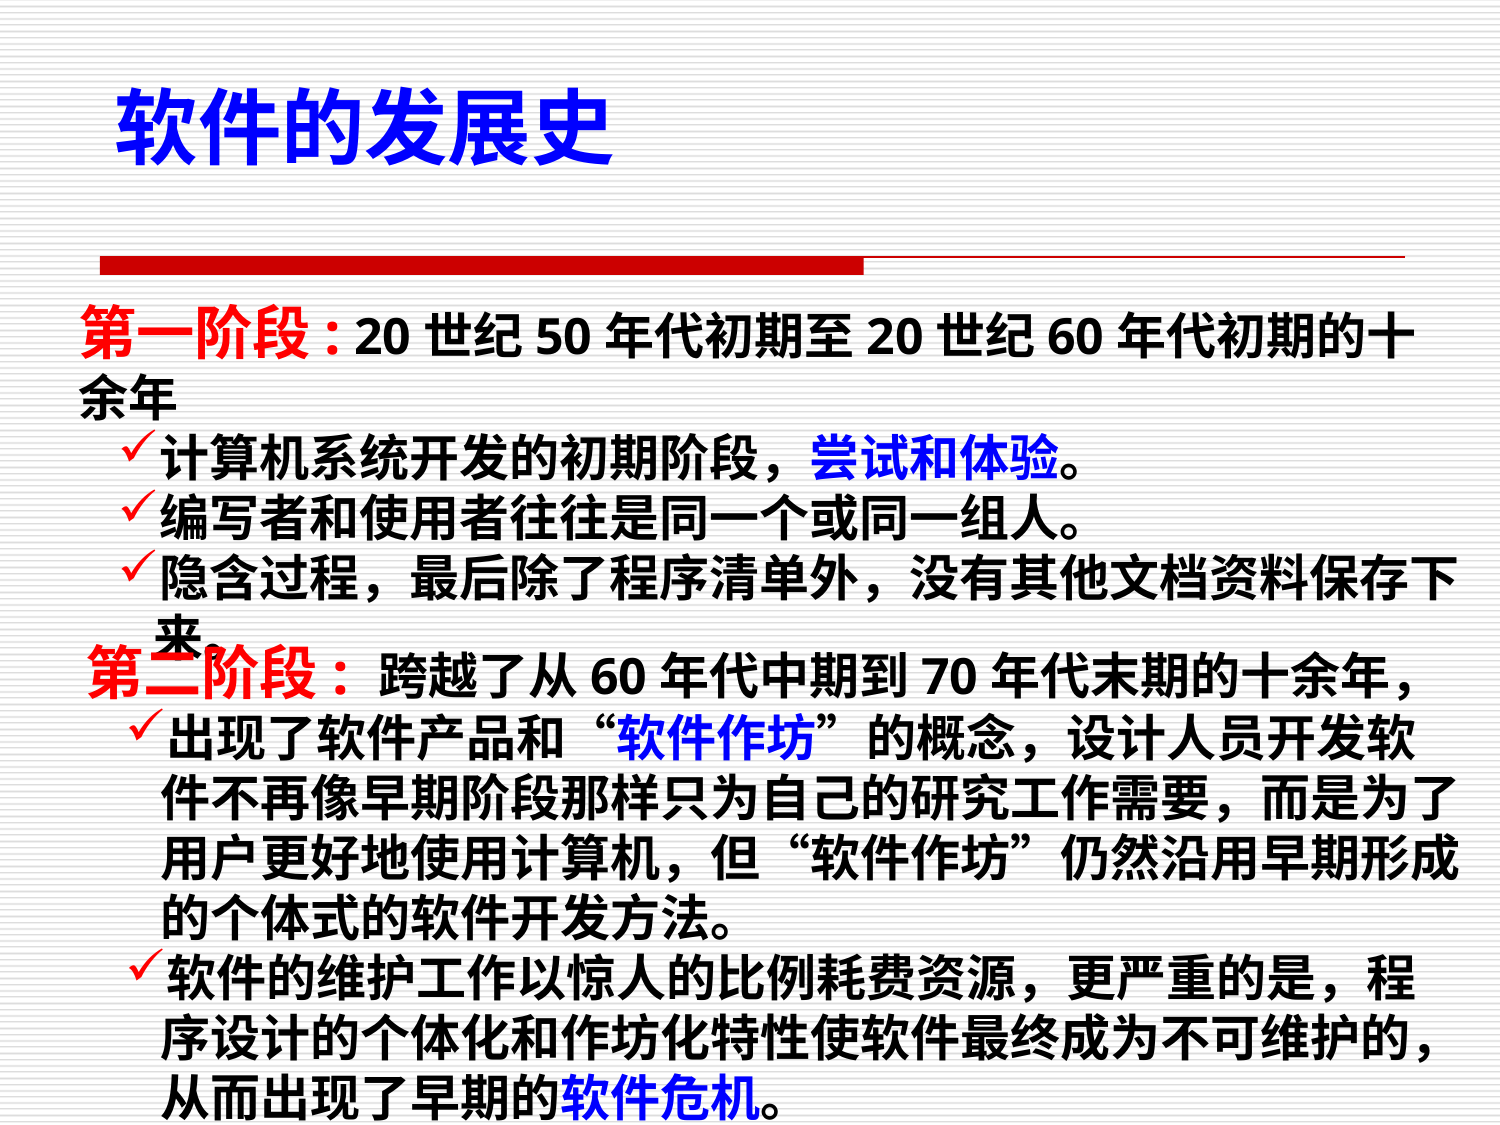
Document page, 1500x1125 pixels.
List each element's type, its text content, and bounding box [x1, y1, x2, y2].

picture [0, 0, 1500, 1125]
text_box 软件的发展史 [100, 67, 839, 183]
text_box 第二阶段: 跨越了从60年代中期到70年代末期的十余年， 出现了软件产品和“软件作坊”的概念，设计人员开发软件不再像早期阶段那样只为自己的研究工作需要，而是为了用户更好地使用计算机，但“软件作坊”仍然沿用早期形成的个体式的软件开发方法。 软件的维护工作以惊人的比例耗费资源，更严重的是，程序设计的个体化和作坊化特性使软件最终成为不可维护的，从而出现了早期的软件危机。 [70, 628, 1478, 1125]
text_box 第一阶段: 20世纪50年代初期至20世纪60年代初期的十余年 计算机系统开发的初期阶段，尝试和体验。 编写者和使用者往往是同一个或同一组人。 隐含过程，最后除了程序清单外，没有其他文档资料保存下来。 [63, 289, 1478, 674]
